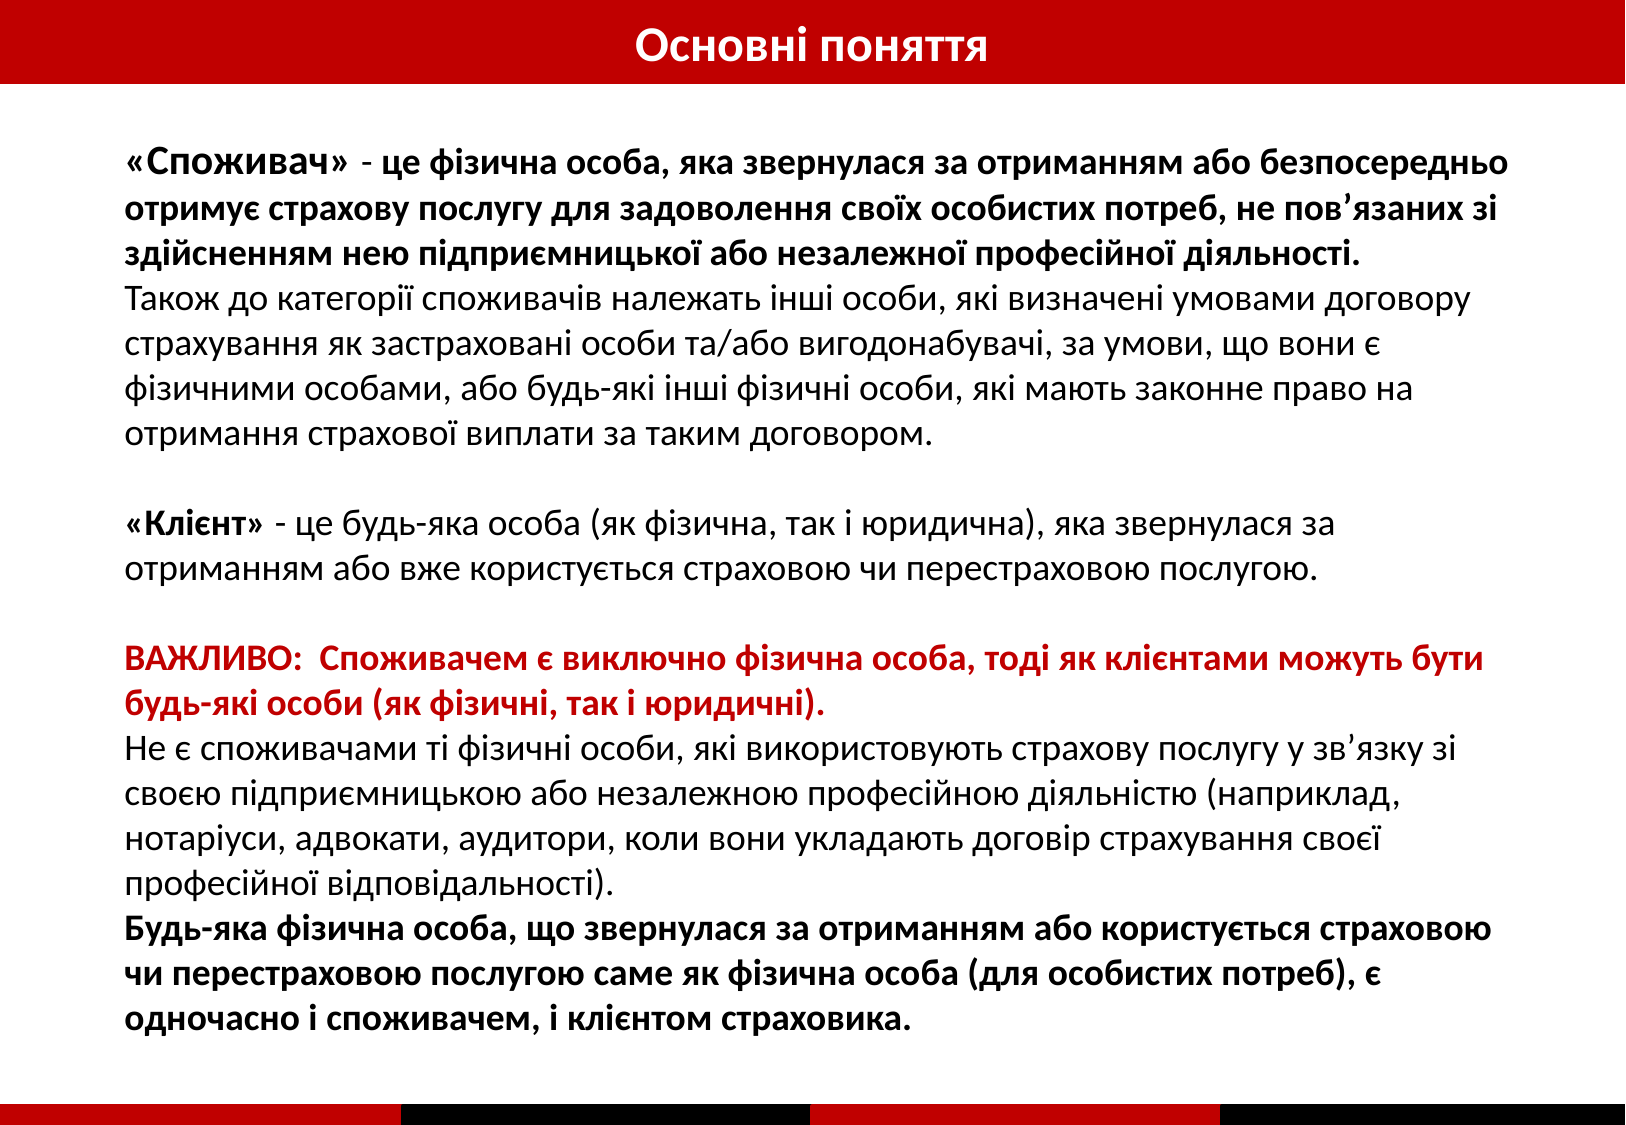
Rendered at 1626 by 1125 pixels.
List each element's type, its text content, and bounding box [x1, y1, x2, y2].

text_box [810, 1104, 1220, 1125]
text_box «Споживач» - це фізична особа, яка звернулася за отриманням або безпосередньо отримує страхову послугу для задоволення своїх особистих потреб, не пов’язаних зі здійсненням нею підприємницької або незалежної професійної діяльності. Також до категорії споживачів належать інші особи, які визначені умовами договору страхування як застраховані особи та/або вигодонабувачі, за умови, що вони є фізичними особами, або будь-які інші фізичні особи, які мають законне право на отримання страхової виплати за таким договором. «Клієнт» - це будь-яка особа (як фізична, так і юридична), яка звернулася за отриманням або вже користується страховою чи перестраховою послугою. ВАЖЛИВО: Споживачем є виключно фізична особа, тоді як клієнтами можуть бути будь-які особи (як фізичні, так і юридичні). Не є споживачами ті фізичні особи, які використовують страхову послугу у звʼязку зі своєю підприємницькою або незалежною професійною діяльністю (наприклад, нотаріуси, адвокати, аудитори, коли вони укладають договір страхування своєї професійної відповідальності). Будь-яка фізична особа, що звернулася за отриманням або користується страховою чи перестраховою послугою саме як фізична особа (для особистих потреб), є одночасно і споживачем, і клієнтом страховика. [109, 125, 1539, 1046]
text_box [0, 1104, 401, 1125]
text_box [401, 1104, 810, 1125]
text_box [1220, 1104, 1625, 1125]
text_box Основні поняття [0, 0, 1625, 84]
